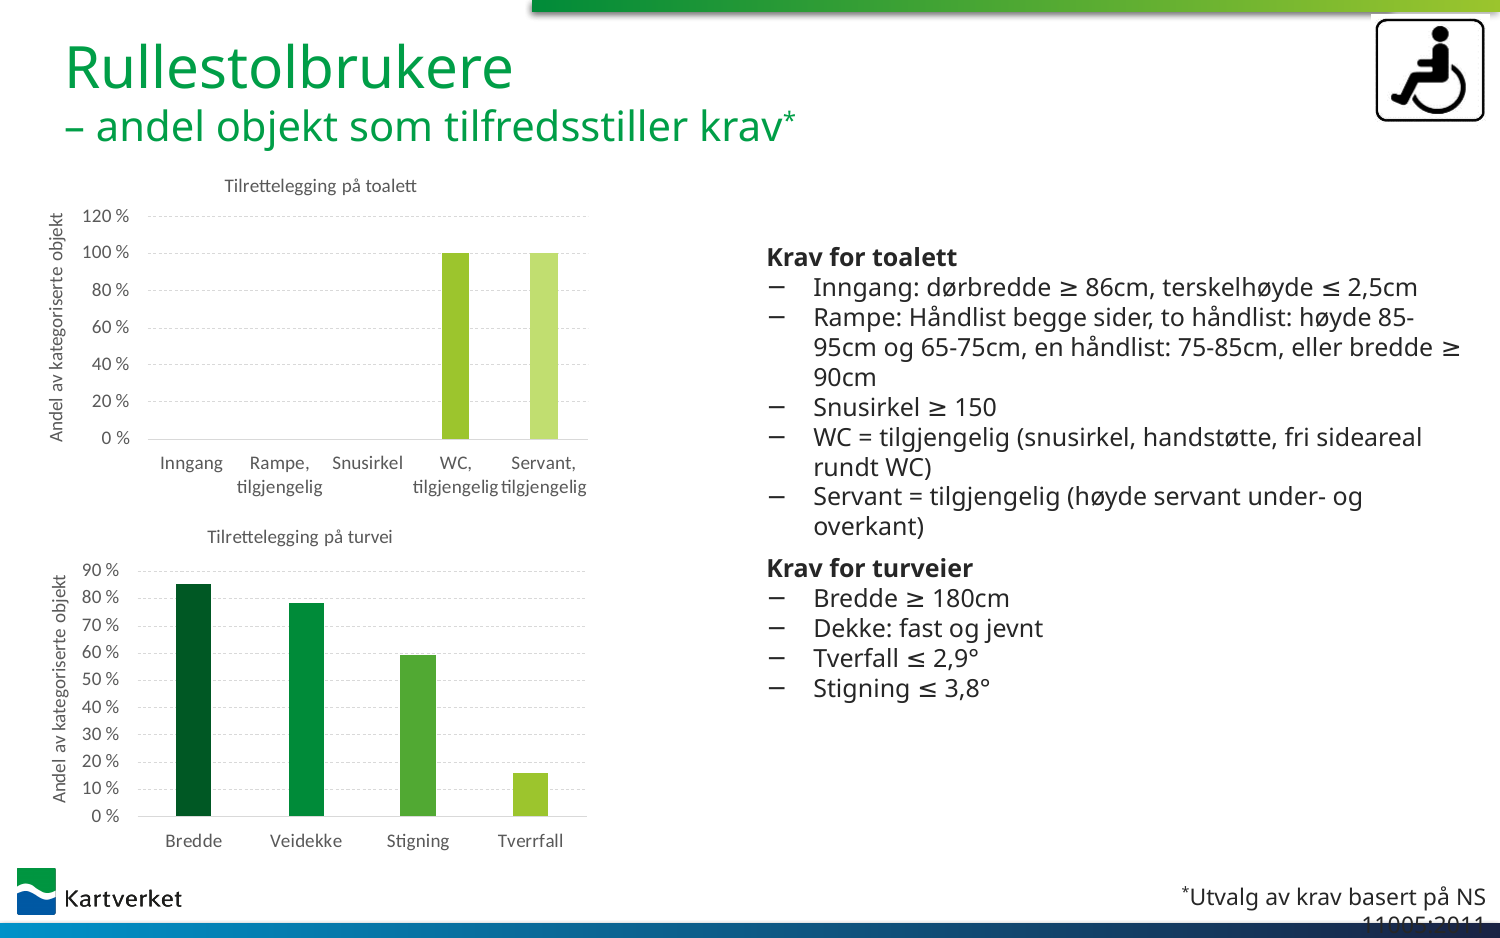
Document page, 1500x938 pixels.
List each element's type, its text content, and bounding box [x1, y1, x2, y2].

picture [41, 520, 598, 859]
text_box Rullestolbrukere – andel objekt som tilfredsstiller krav* [49, 14, 1431, 158]
text_box Krav for turveier Bredde ≥ 180cm Dekke: fast og jevnt Tverfall ≤ 2,9° Stigning ≤ 3,8° [751, 545, 1483, 710]
picture [1371, 13, 1491, 127]
text_box *Utvalg av krav basert på NS 11005:2011 [1068, 873, 1500, 938]
picture [41, 166, 599, 505]
text_box Krav for toalett Inngang: dørbredde ≥ 86cm, terskelhøyde ≤ 2,5cm Rampe: Håndlist begge sider, to håndlist: høyde 85-95cm og 65-75cm, en håndlist: 75-85cm, eller bredde ≥ 90cm Snusirkel ≥ 150 WC = tilgjengelig (snusirkel, handstøtte, fri sideareal rundt WC) Servant = tilgjengelig (høyde servant under- og overkant) [751, 234, 1483, 545]
